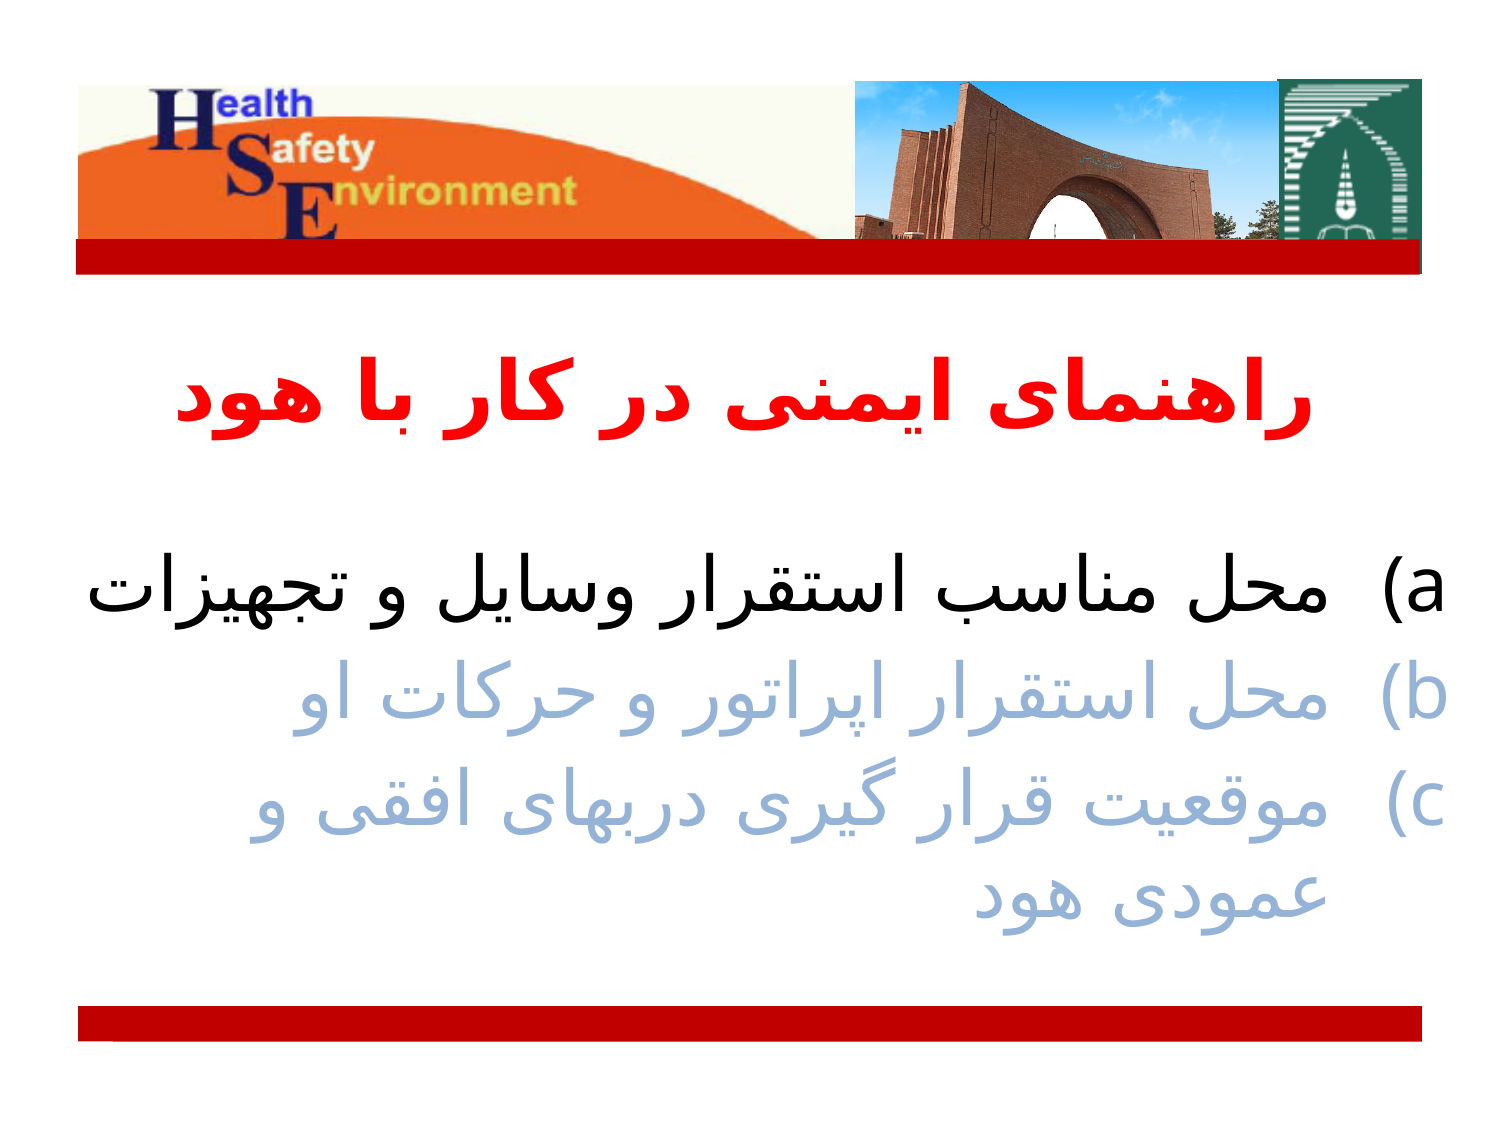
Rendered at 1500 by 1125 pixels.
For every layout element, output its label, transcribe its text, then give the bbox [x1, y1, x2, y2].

list محل مناسب استقرار وسایل و تجهیزات محل استقرار اپراتور و حرکات او موقعیت قرار گیری دربهای افقی و عمودی هود [23, 527, 1461, 1003]
picture [78, 79, 1422, 274]
title راهنمای ایمنی در کار با هود [70, 292, 1421, 481]
